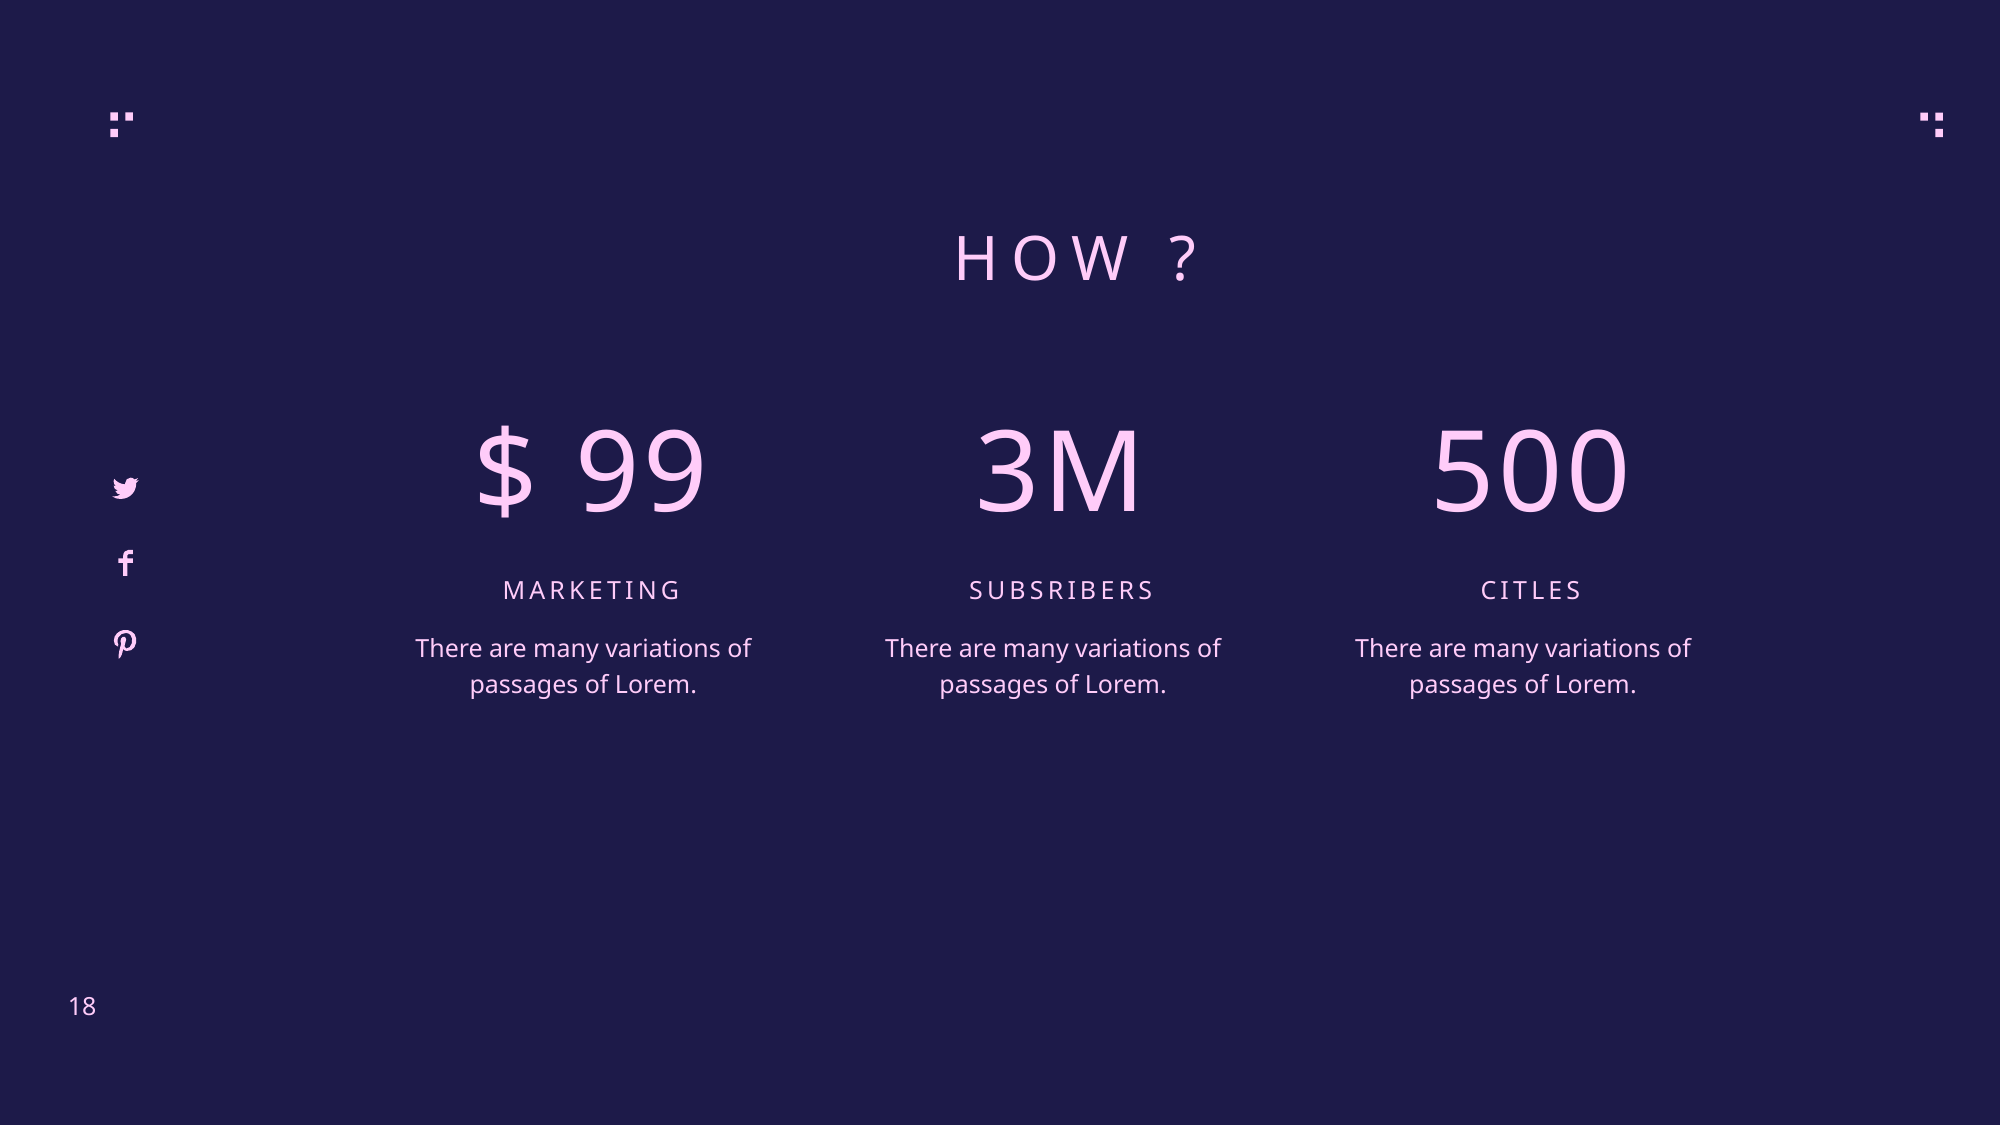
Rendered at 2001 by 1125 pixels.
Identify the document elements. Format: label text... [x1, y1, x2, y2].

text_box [1323, 425, 1739, 697]
text_box HOW ? [368, 220, 1782, 302]
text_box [383, 425, 799, 697]
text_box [853, 425, 1269, 697]
